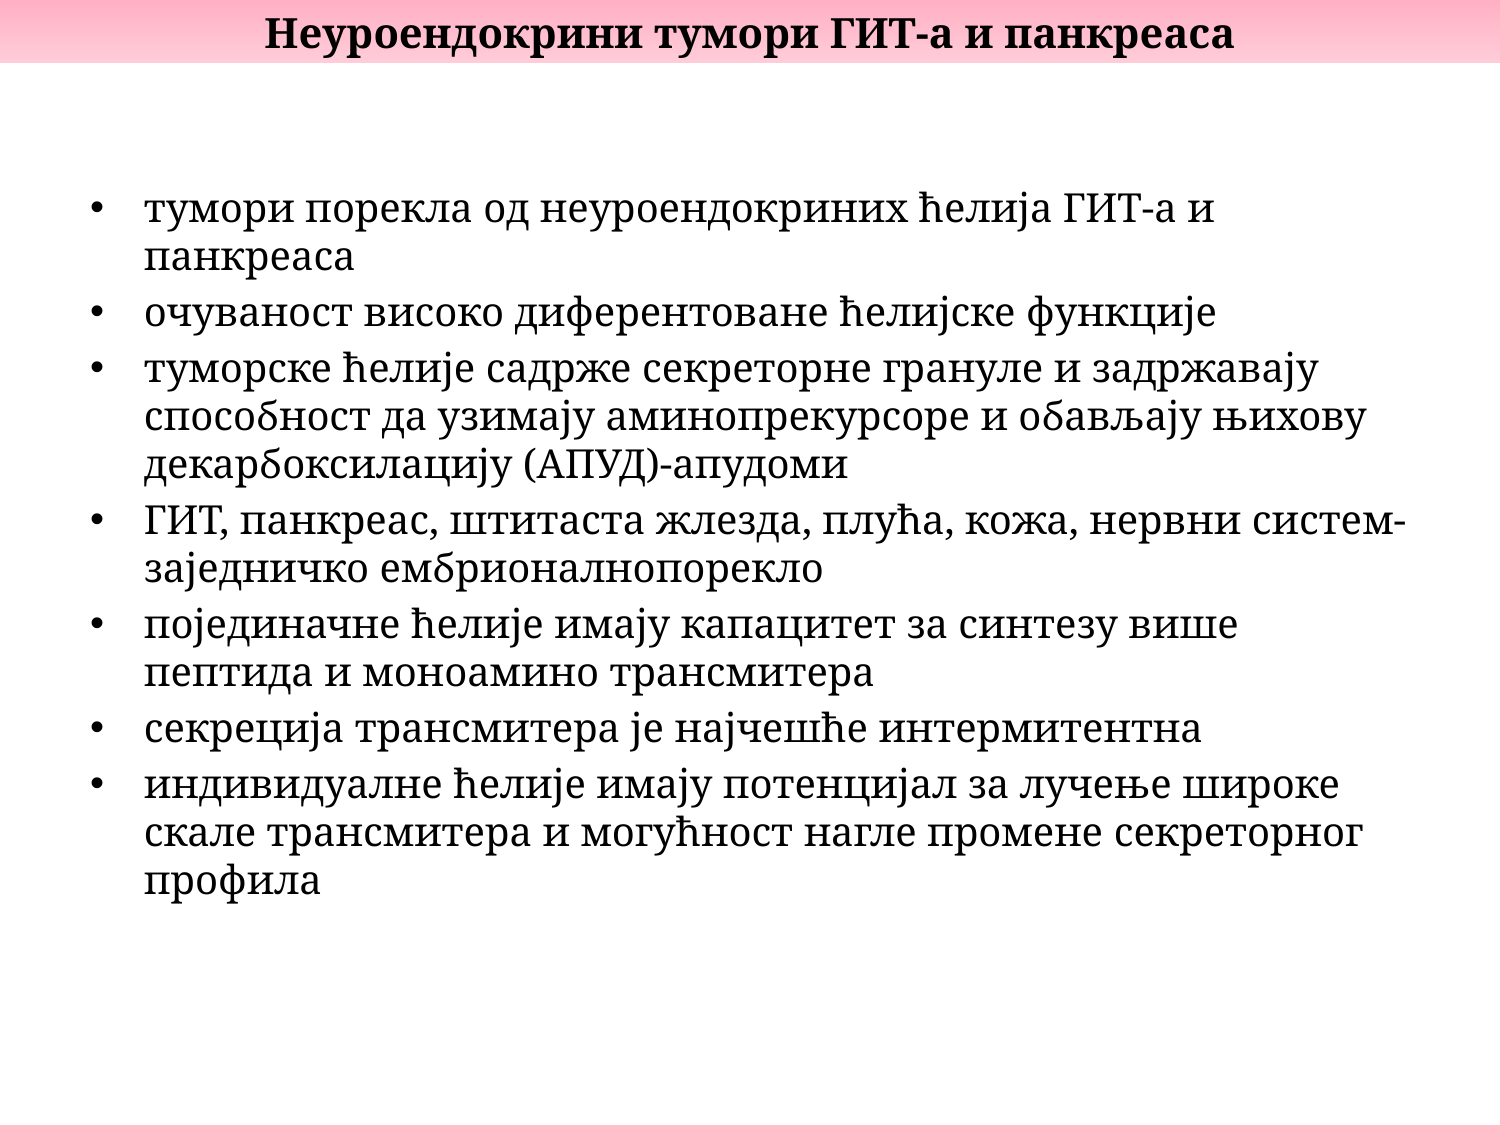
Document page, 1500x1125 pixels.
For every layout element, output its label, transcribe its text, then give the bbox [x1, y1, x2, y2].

list тумори порекла од неуроендокриних ћелија ГИТ-а и панкреаса очуваност високо диферентоване ћелијске функције туморске ћелије садрже секреторне грануле и задржавају способност да узимају аминопрекурсоре и обављају њихову декарбоксилацију (АПУД)-апудоми ГИТ, панкреас, штитаста жлезда, плућа, кожа, нервни систем-заједничко ембрионалнопорекло појединачне ћелије имају капацитет за синтезу више пептида и моноамино трансмитера секреција трансмитера је најчешће интермитентна индивидуалне ћелије имају потенцијал за лучење широке скале трансмитера и могућност нагле промене секреторног профила [75, 174, 1425, 918]
text_box Неуроендокрини тумори ГИТ-а и панкреаса [0, 0, 1500, 63]
